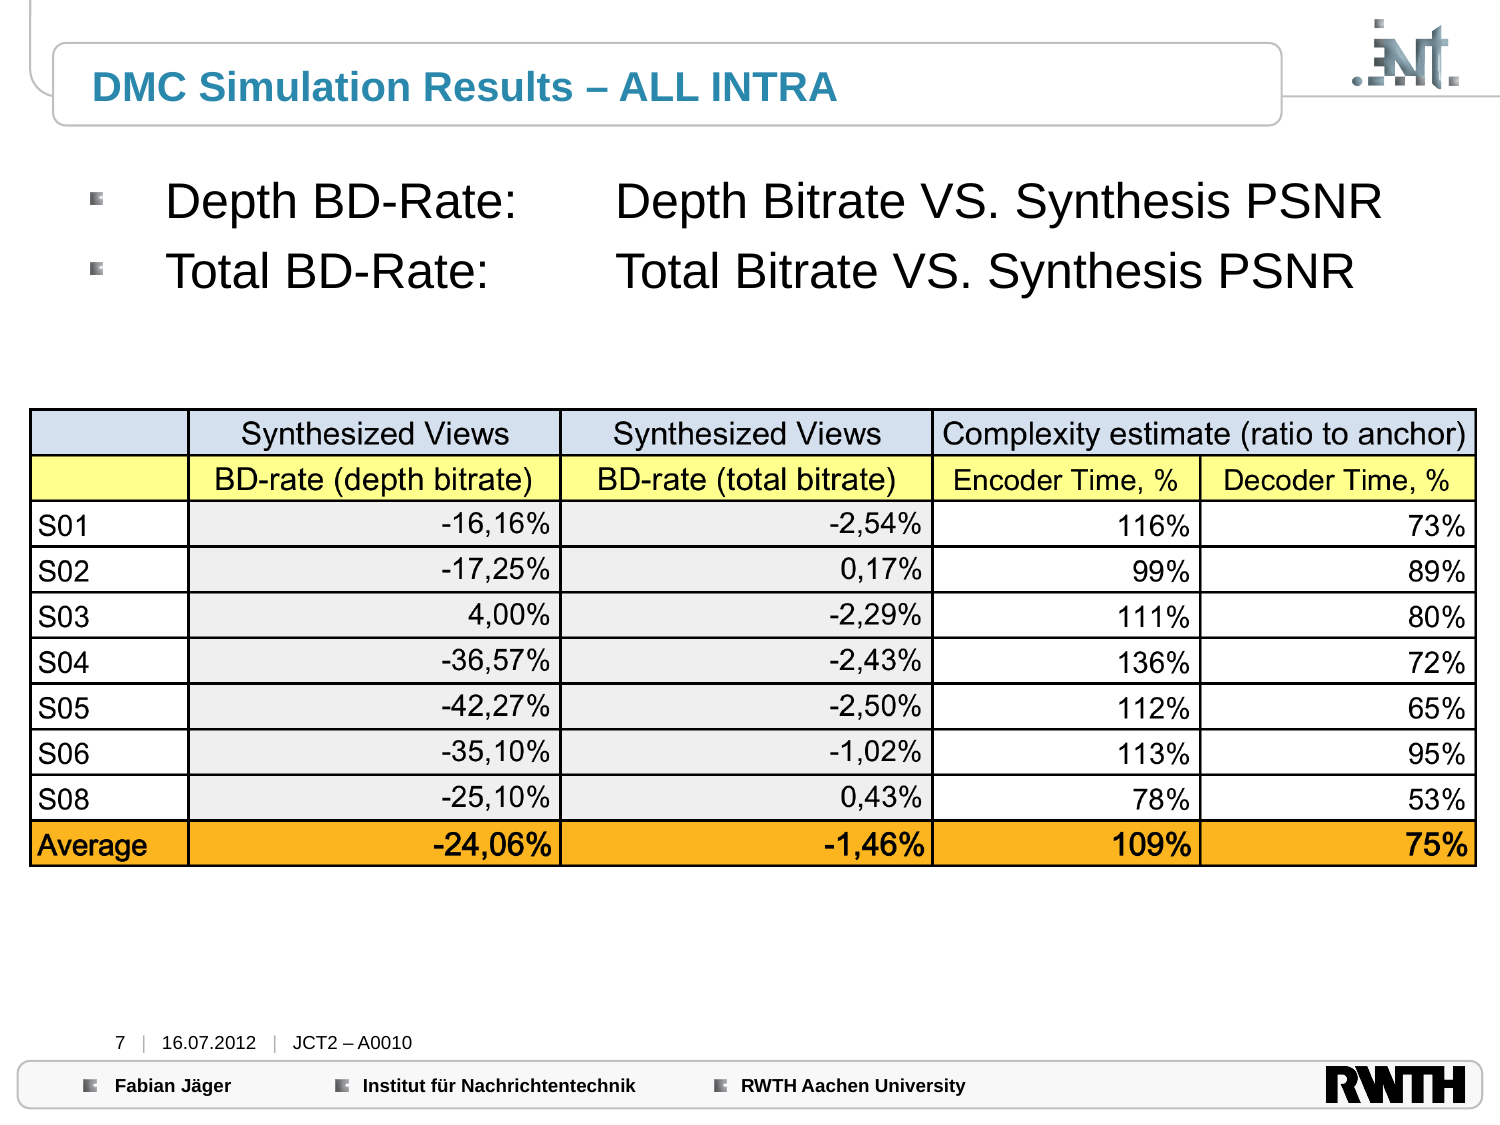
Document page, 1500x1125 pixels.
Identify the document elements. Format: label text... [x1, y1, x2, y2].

picture [1352, 19, 1459, 90]
list Depth BD-Rate: Depth Bitrate VS. Synthesis PSNR Total BD-Rate: Total Bitrate VS. Synthesis PSNR [75, 160, 1425, 338]
picture [90, 192, 103, 205]
picture [90, 262, 103, 275]
title DMC Simulation Results – ALL INTRA [76, 48, 1412, 120]
picture [335, 1079, 349, 1092]
picture [714, 1079, 727, 1092]
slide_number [100, 1023, 1471, 1067]
picture [83, 1079, 97, 1092]
picture [29, 408, 1477, 867]
picture [1325, 1067, 1468, 1104]
